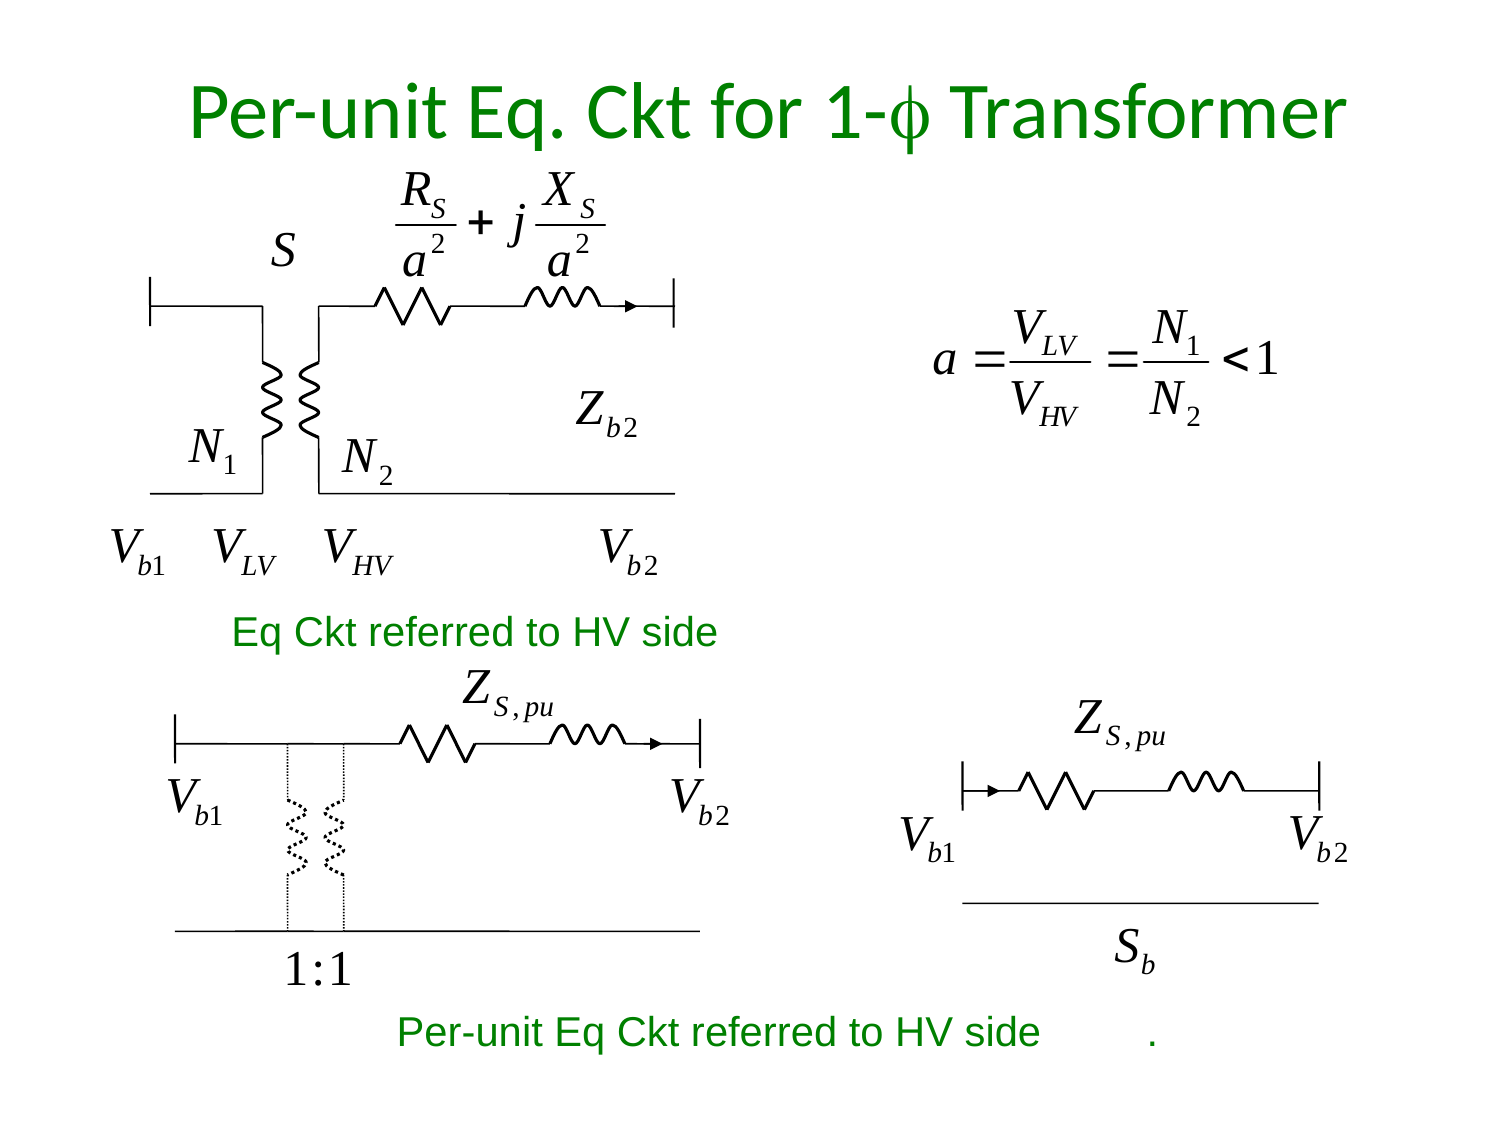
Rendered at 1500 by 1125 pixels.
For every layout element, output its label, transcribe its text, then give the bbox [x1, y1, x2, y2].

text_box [174, 724, 701, 932]
text_box Per-unit Eq Ckt referred to HV side . [171, 997, 1384, 1063]
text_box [924, 295, 1285, 438]
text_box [704, 762, 738, 838]
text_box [962, 771, 1319, 904]
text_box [280, 941, 357, 999]
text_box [105, 512, 173, 588]
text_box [453, 653, 563, 723]
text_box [1105, 911, 1165, 988]
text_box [318, 512, 407, 588]
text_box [594, 512, 667, 588]
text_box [262, 220, 309, 280]
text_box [895, 799, 963, 876]
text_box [387, 157, 618, 288]
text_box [149, 287, 676, 494]
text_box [162, 762, 169, 838]
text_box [1065, 682, 1175, 763]
text_box Eq Ckt referred to HV side [150, 597, 800, 663]
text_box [1284, 799, 1357, 876]
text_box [207, 512, 288, 588]
title Per-unit Eq. Ckt for 1- Transformer [62, 50, 1475, 163]
